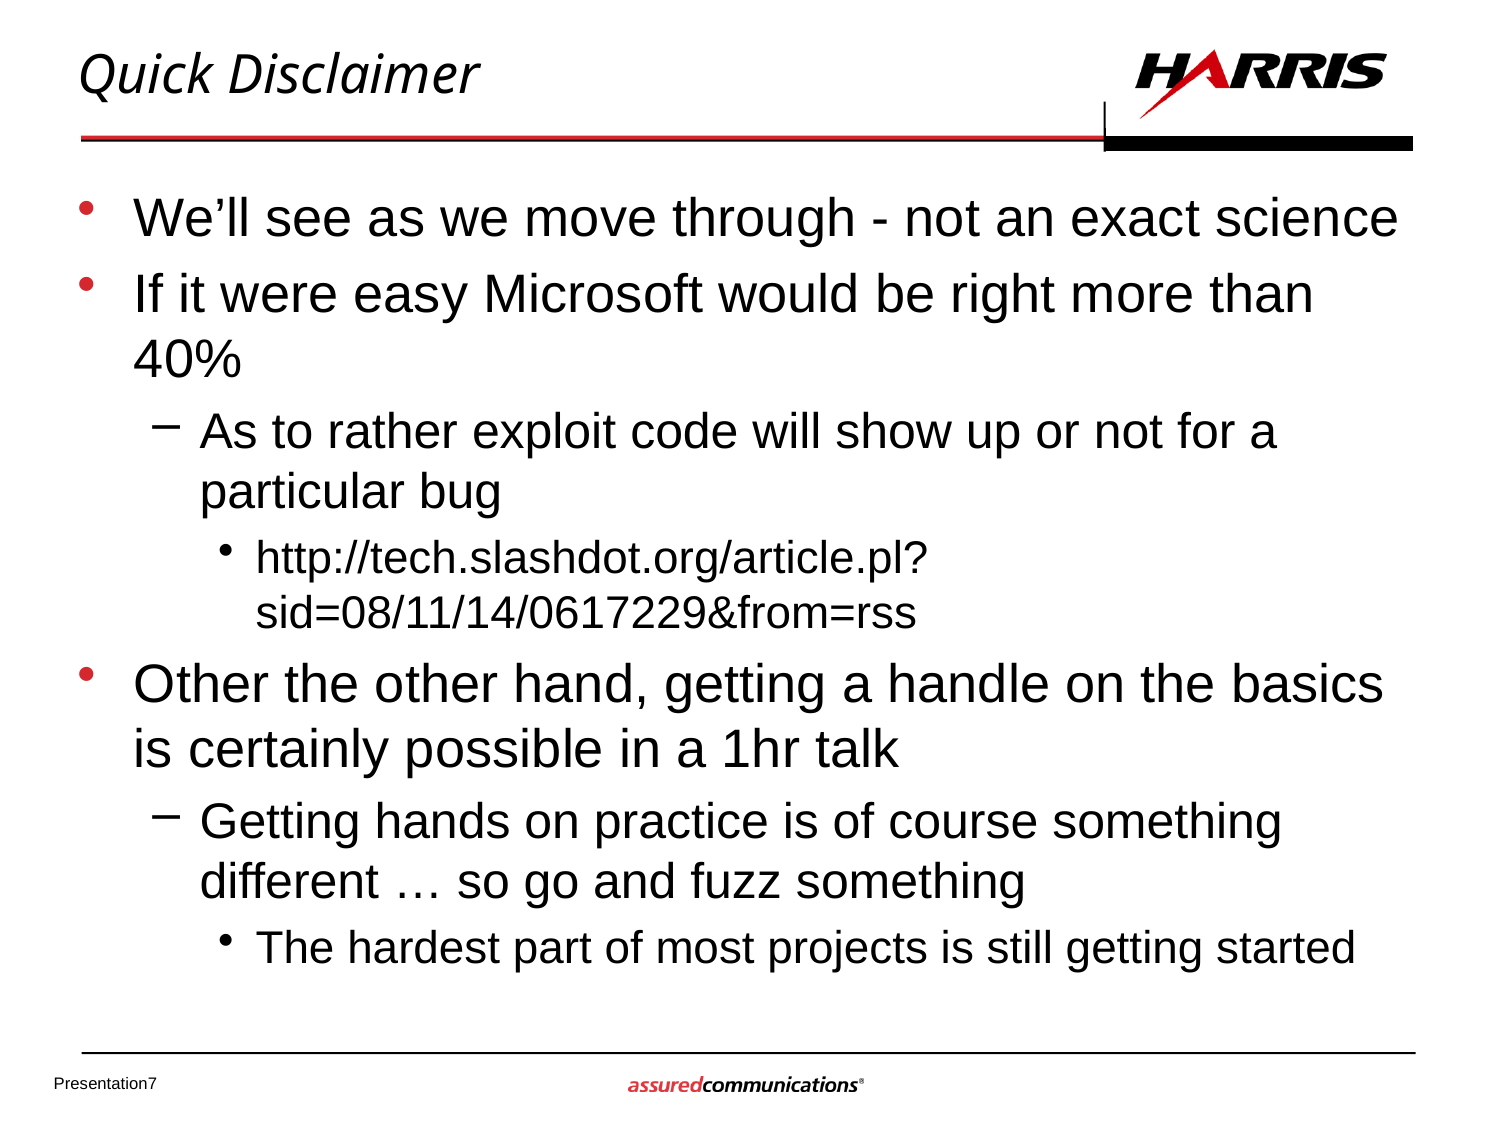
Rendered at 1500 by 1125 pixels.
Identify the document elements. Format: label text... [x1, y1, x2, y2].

picture [1135, 49, 1387, 119]
picture [628, 1076, 864, 1092]
list We’ll see as we move through - not an exact science If it were easy Microsoft would be right more than 40% As to rather exploit code will show up or not for a particular bug http://tech.slashdot.org/article.pl?sid=08/11/14/0617229&from=rss Other the other hand, getting a handle on the basics is certainly possible in a 1hr talk Getting hands on practice is of course something different … so go and fuzz something The hardest part of most projects is still getting started [62, 174, 1429, 1020]
title Quick Disclaimer [62, 27, 951, 117]
